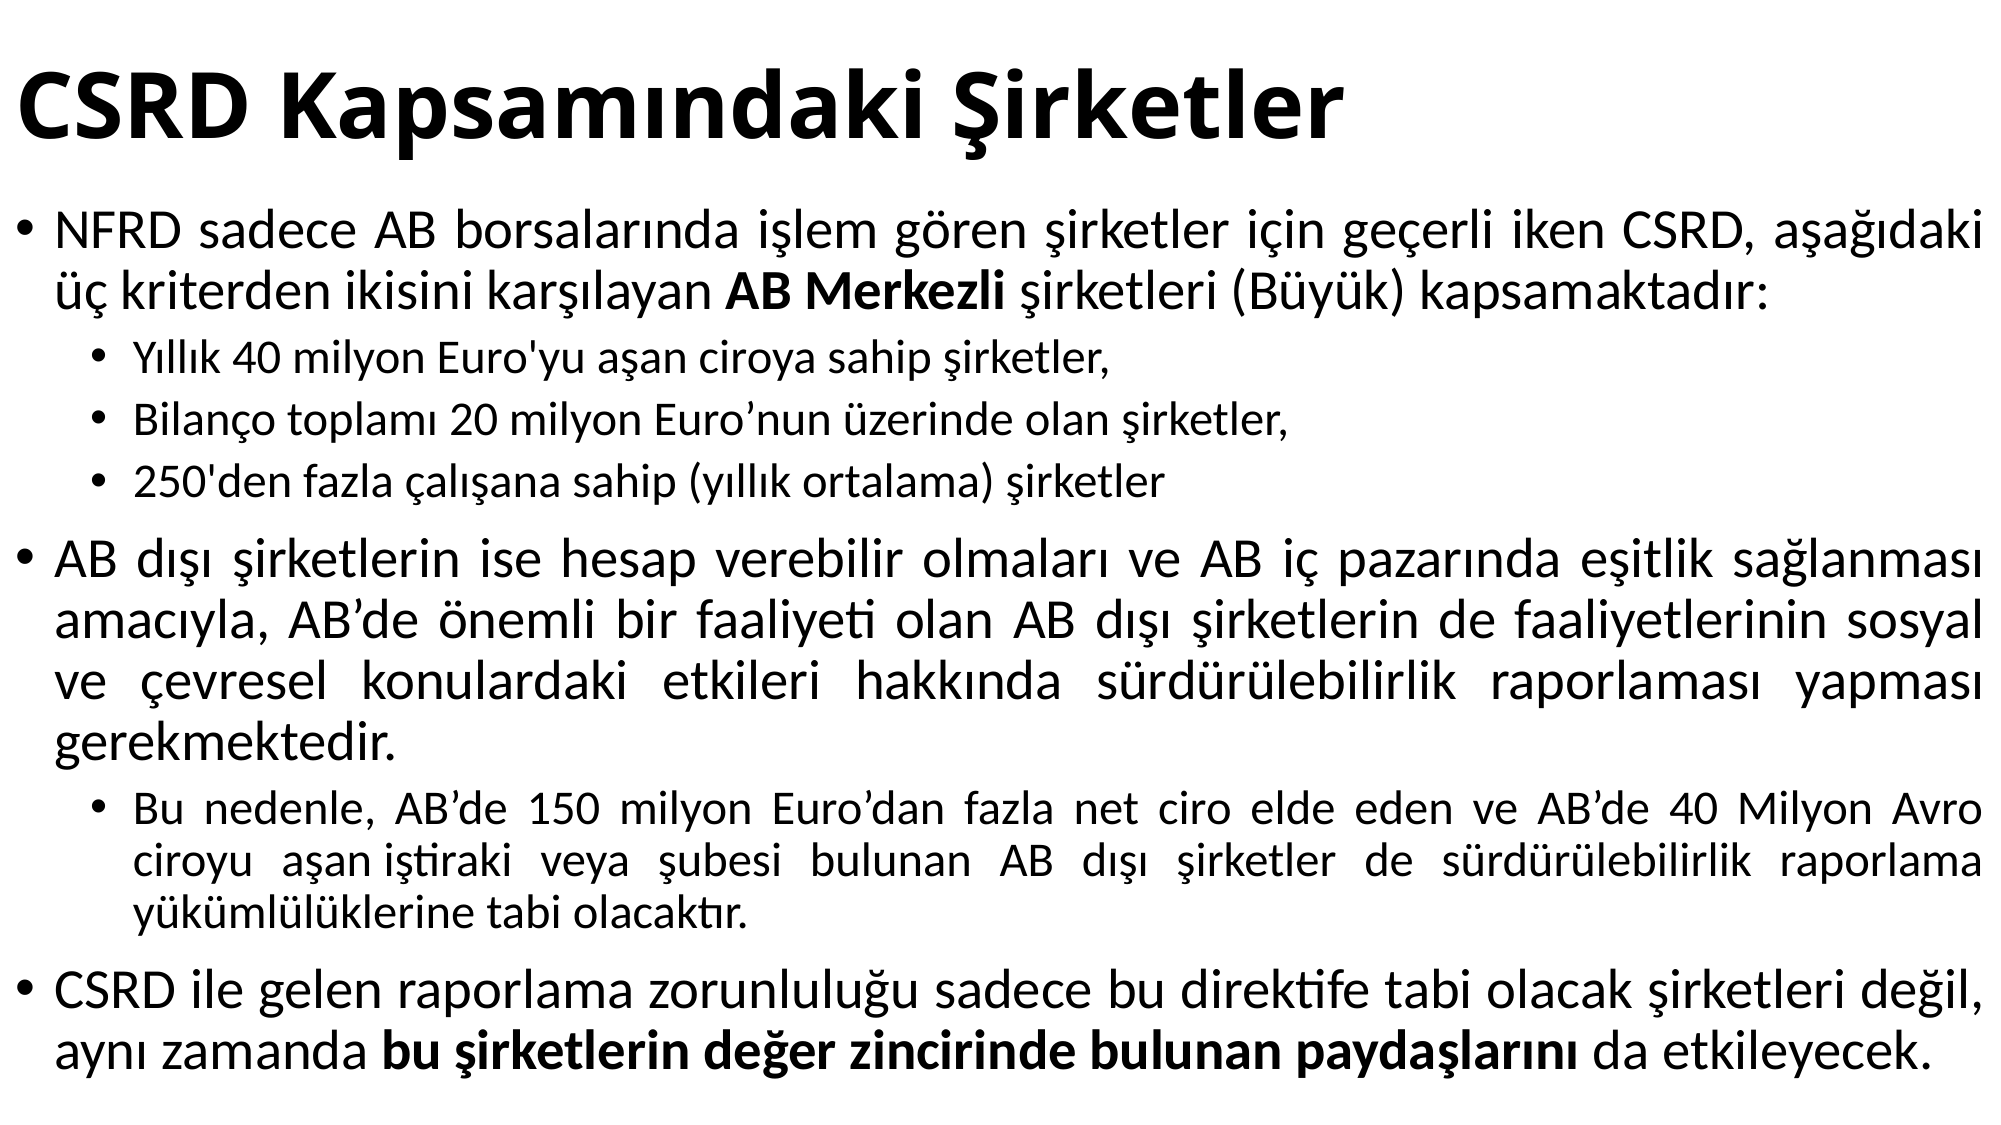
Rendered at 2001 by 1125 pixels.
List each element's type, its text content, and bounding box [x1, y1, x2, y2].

list NFRD sadece AB borsalarında işlem gören şirketler için geçerli iken CSRD, aşağıdaki üç kriterden ikisini karşılayan AB Merkezli şirketleri (Büyük) kapsamaktadır: Yıllık 40 milyon Euro'yu aşan ciroya sahip şirketler, Bilanço toplamı 20 milyon Euro’nun üzerinde olan şirketler, 250'den fazla çalışana sahip (yıllık ortalama) şirketler AB dışı şirketlerin ise hesap verebilir olmaları ve AB iç pazarında eşitlik sağlanması amacıyla, AB’de önemli bir faaliyeti olan AB dışı şirketlerin de faaliyetlerinin sosyal ve çevresel konulardaki etkileri hakkında sürdürülebilirlik raporlaması yapması gerekmektedir. Bu nedenle, AB’de 150 milyon Euro’dan fazla net ciro elde eden ve AB’de 40 Milyon Avro ciroyu aşan iştiraki veya şubesi bulunan AB dışı şirketler de sürdürülebilirlik raporlama yükümlülüklerine tabi olacaktır. CSRD ile gelen raporlama zorunluluğu sadece bu direktife tabi olacak şirketleri değil, aynı zamanda bu şirketlerin değer zincirinde bulunan paydaşlarını da etkileyecek. [0, 191, 2000, 1125]
title CSRD Kapsamındaki Şirketler [0, 0, 2000, 191]
